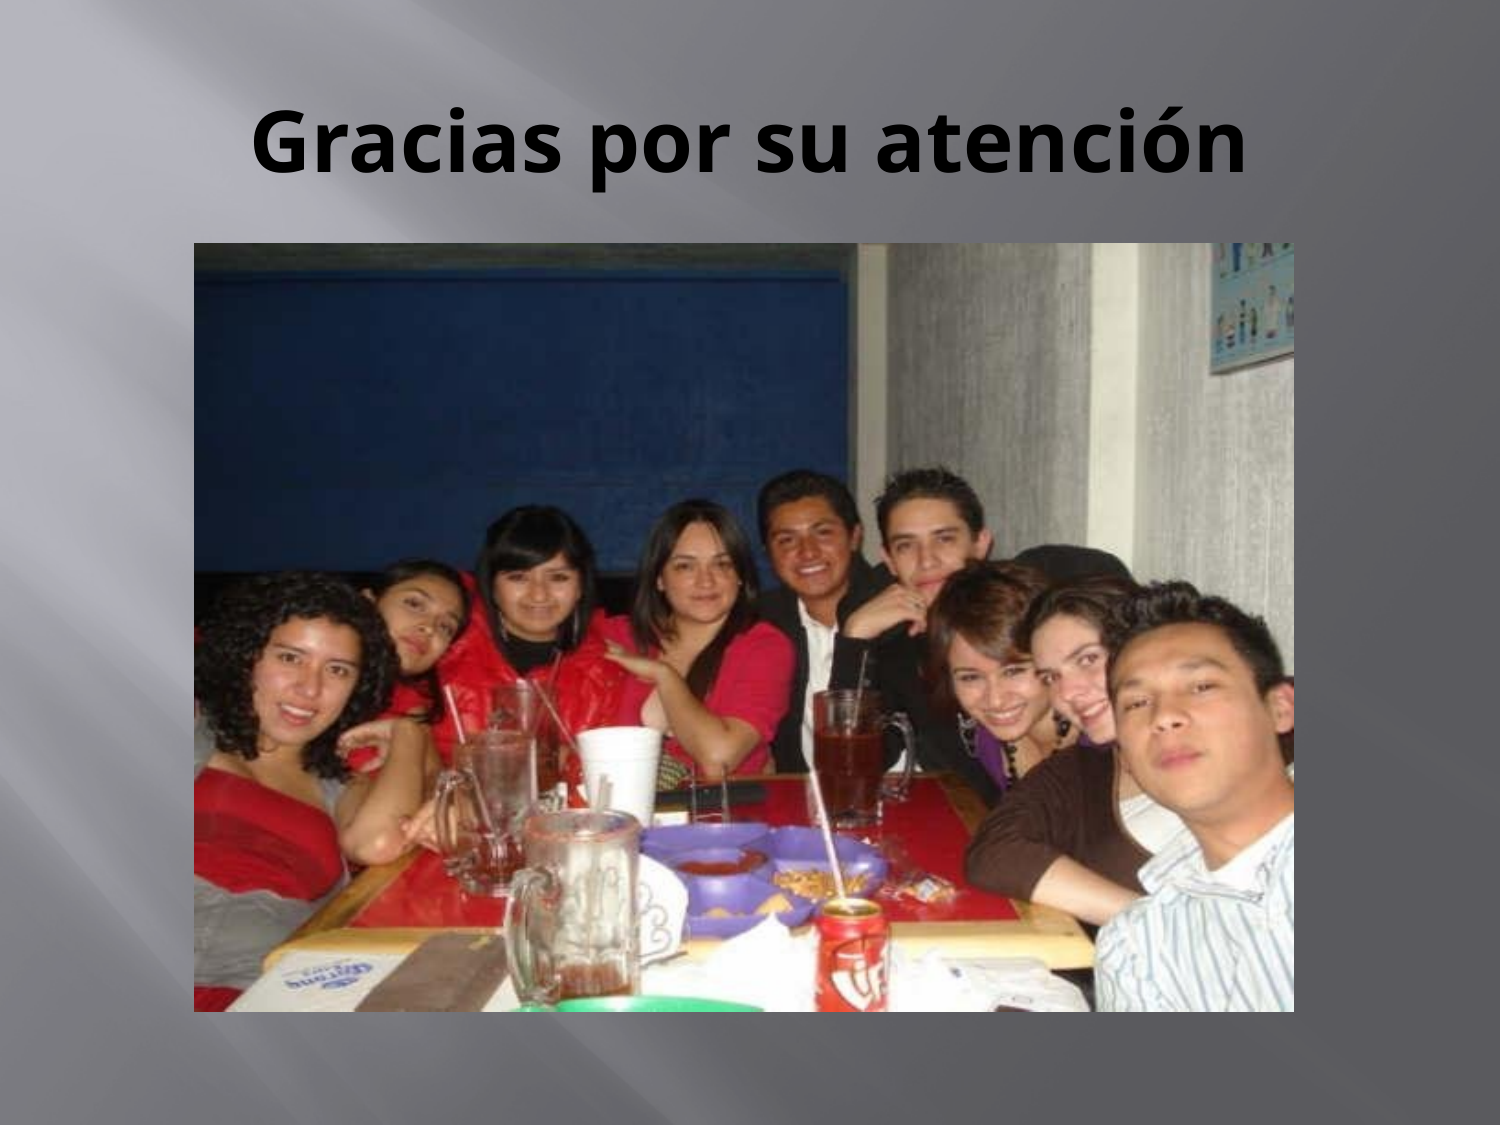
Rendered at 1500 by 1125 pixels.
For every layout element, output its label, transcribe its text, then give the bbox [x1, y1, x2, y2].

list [194, 243, 1294, 1012]
title Gracias por su atención [75, 45, 1425, 233]
